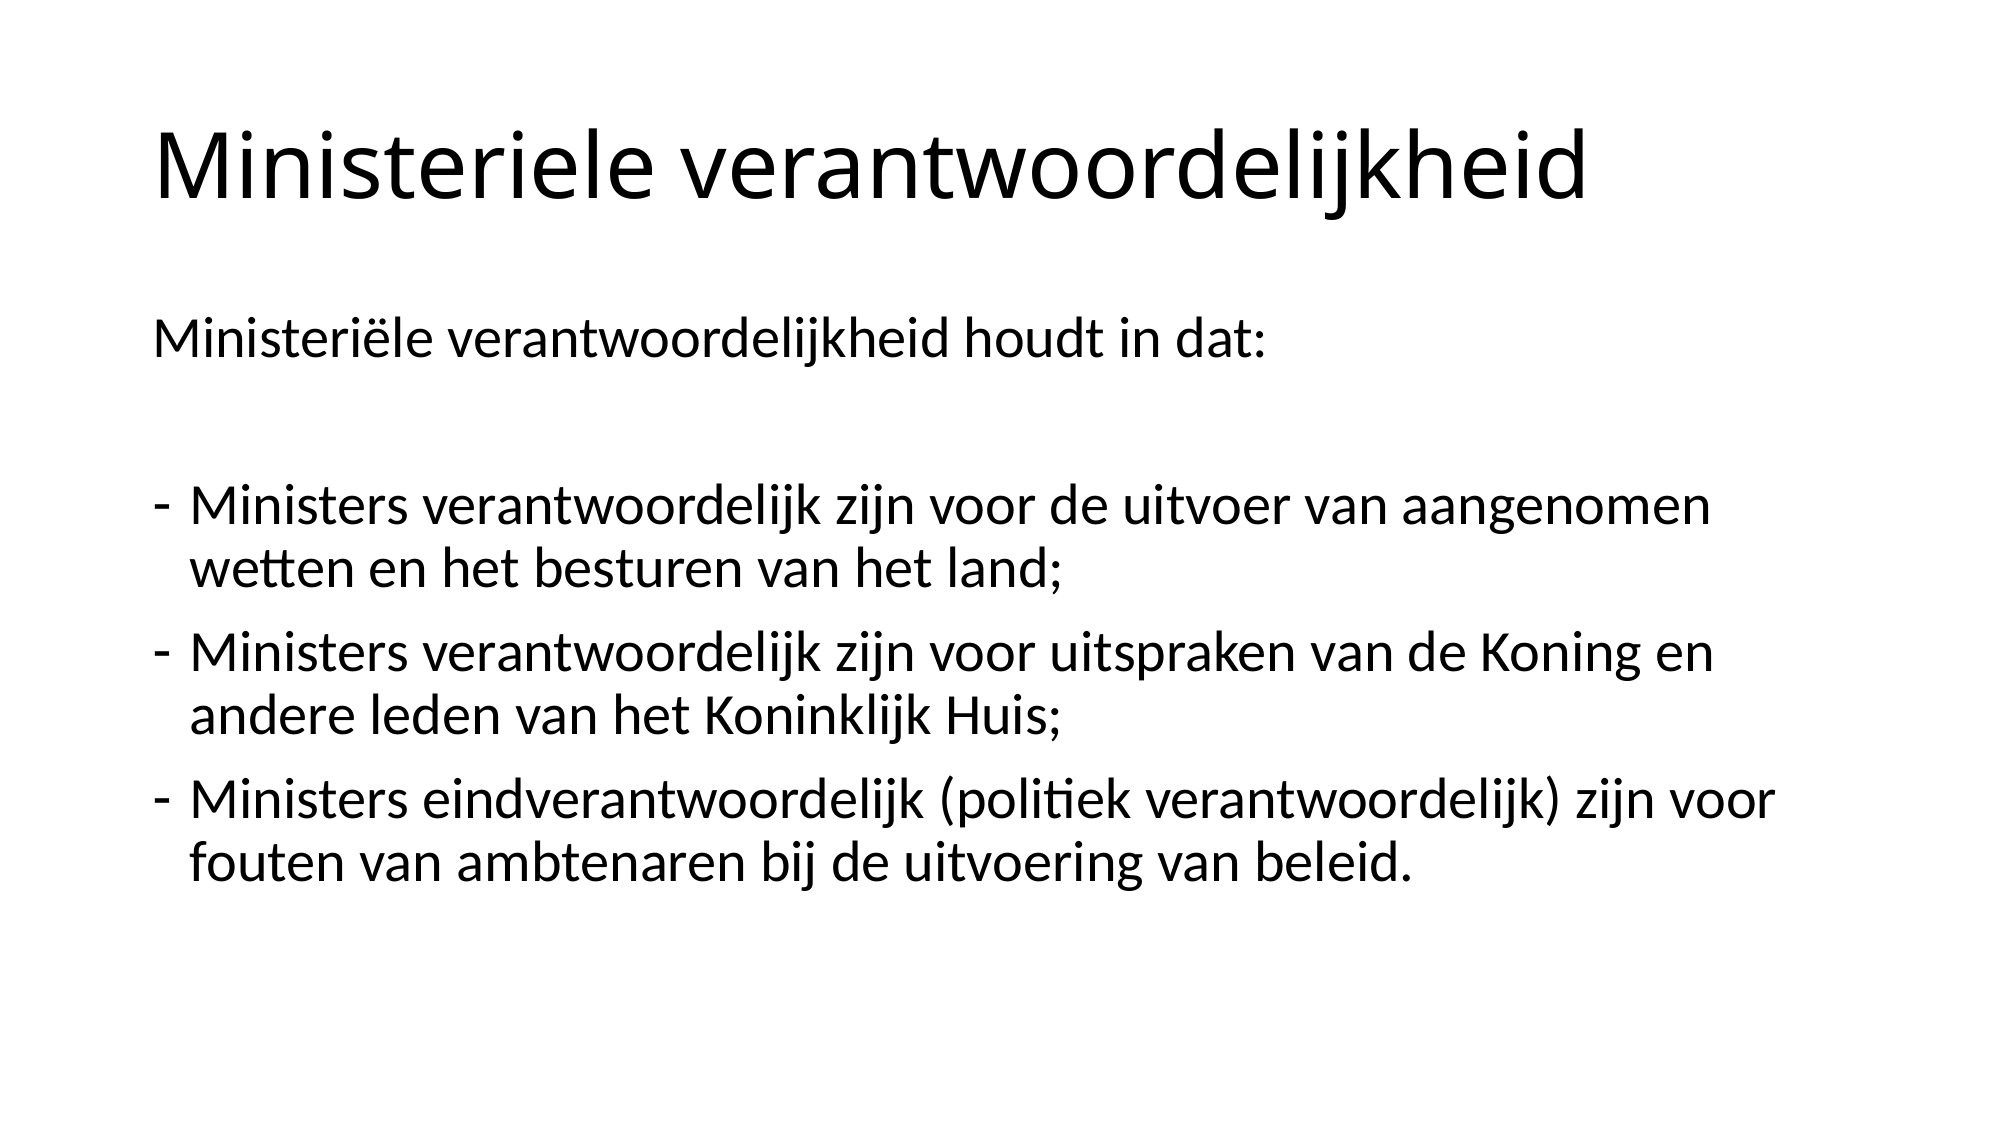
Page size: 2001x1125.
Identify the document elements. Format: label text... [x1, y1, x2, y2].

title Ministeriele verantwoordelijkheid [137, 59, 1863, 278]
list Ministeriële verantwoordelijkheid houdt in dat: Ministers verantwoordelijk zijn voor de uitvoer van aangenomen wetten en het besturen van het land; Ministers verantwoordelijk zijn voor uitspraken van de Koning en andere leden van het Koninklijk Huis; Ministers eindverantwoordelijk (politiek verantwoordelijk) zijn voor fouten van ambtenaren bij de uitvoering van beleid. [137, 299, 1863, 1014]
